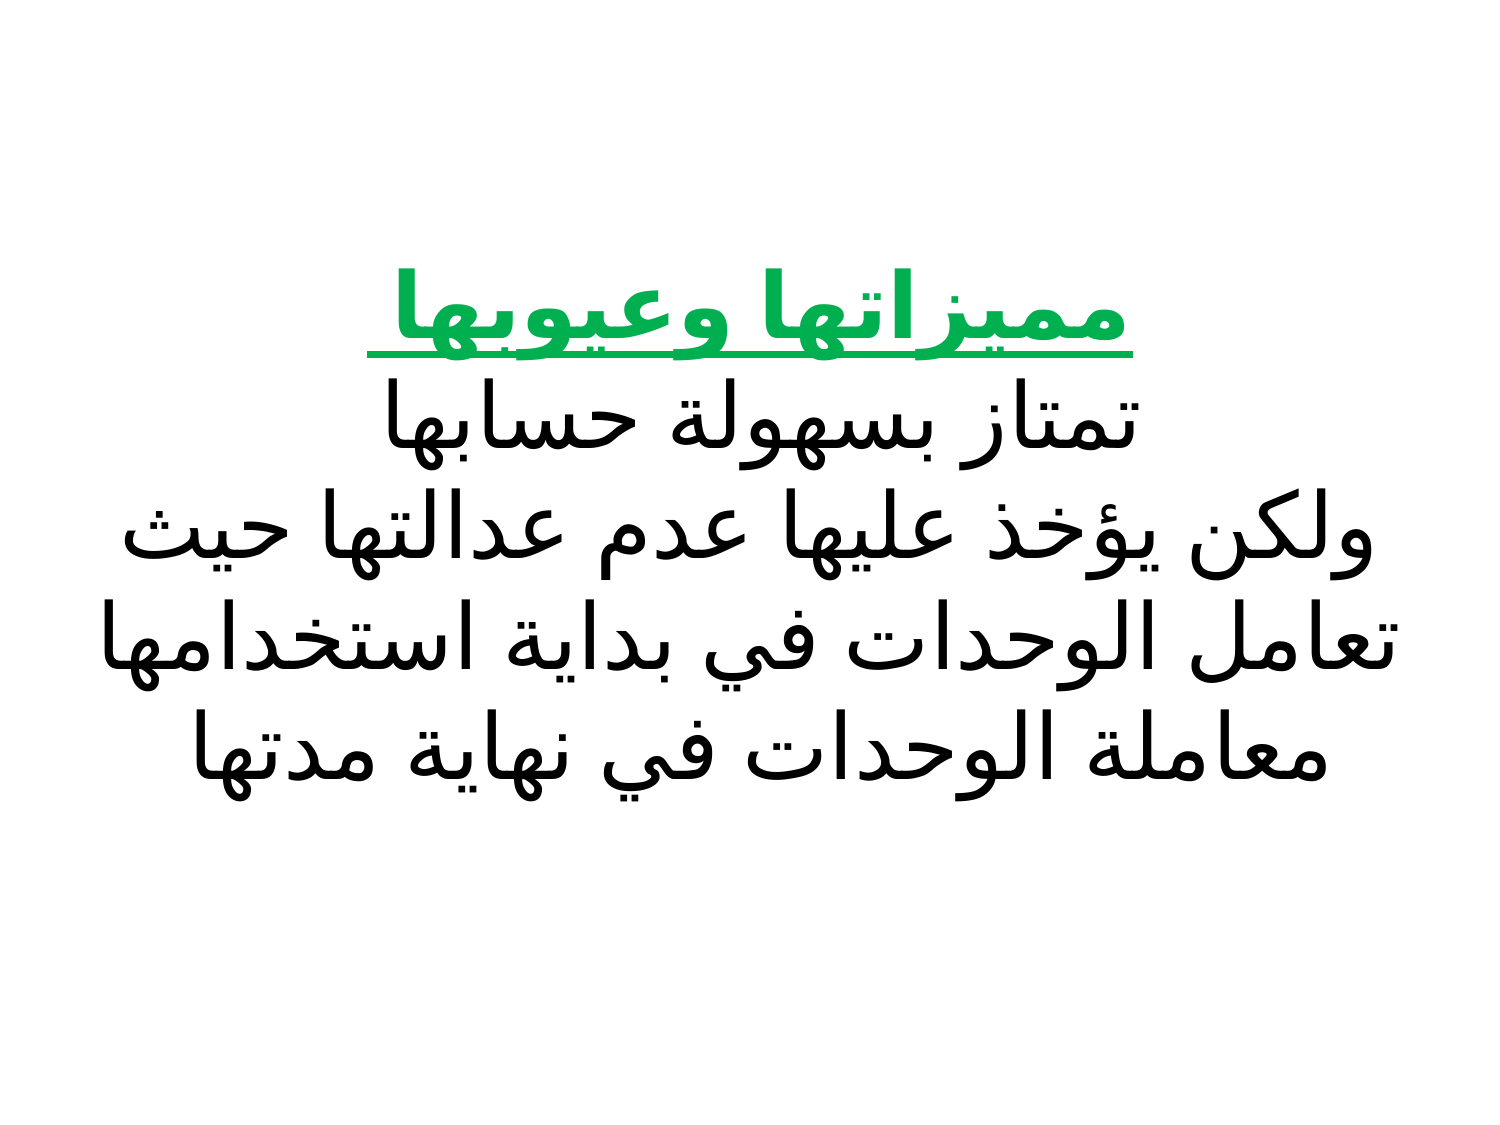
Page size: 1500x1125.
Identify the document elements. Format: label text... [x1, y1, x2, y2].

title مميزاتها وعيوبها تمتاز بسهولة حسابها ولكن يؤخذ عليها عدم عدالتها حيث تعامل الوحدات في بداية استخدامها معاملة الوحدات في نهاية مدتها [75, 45, 1425, 1000]
